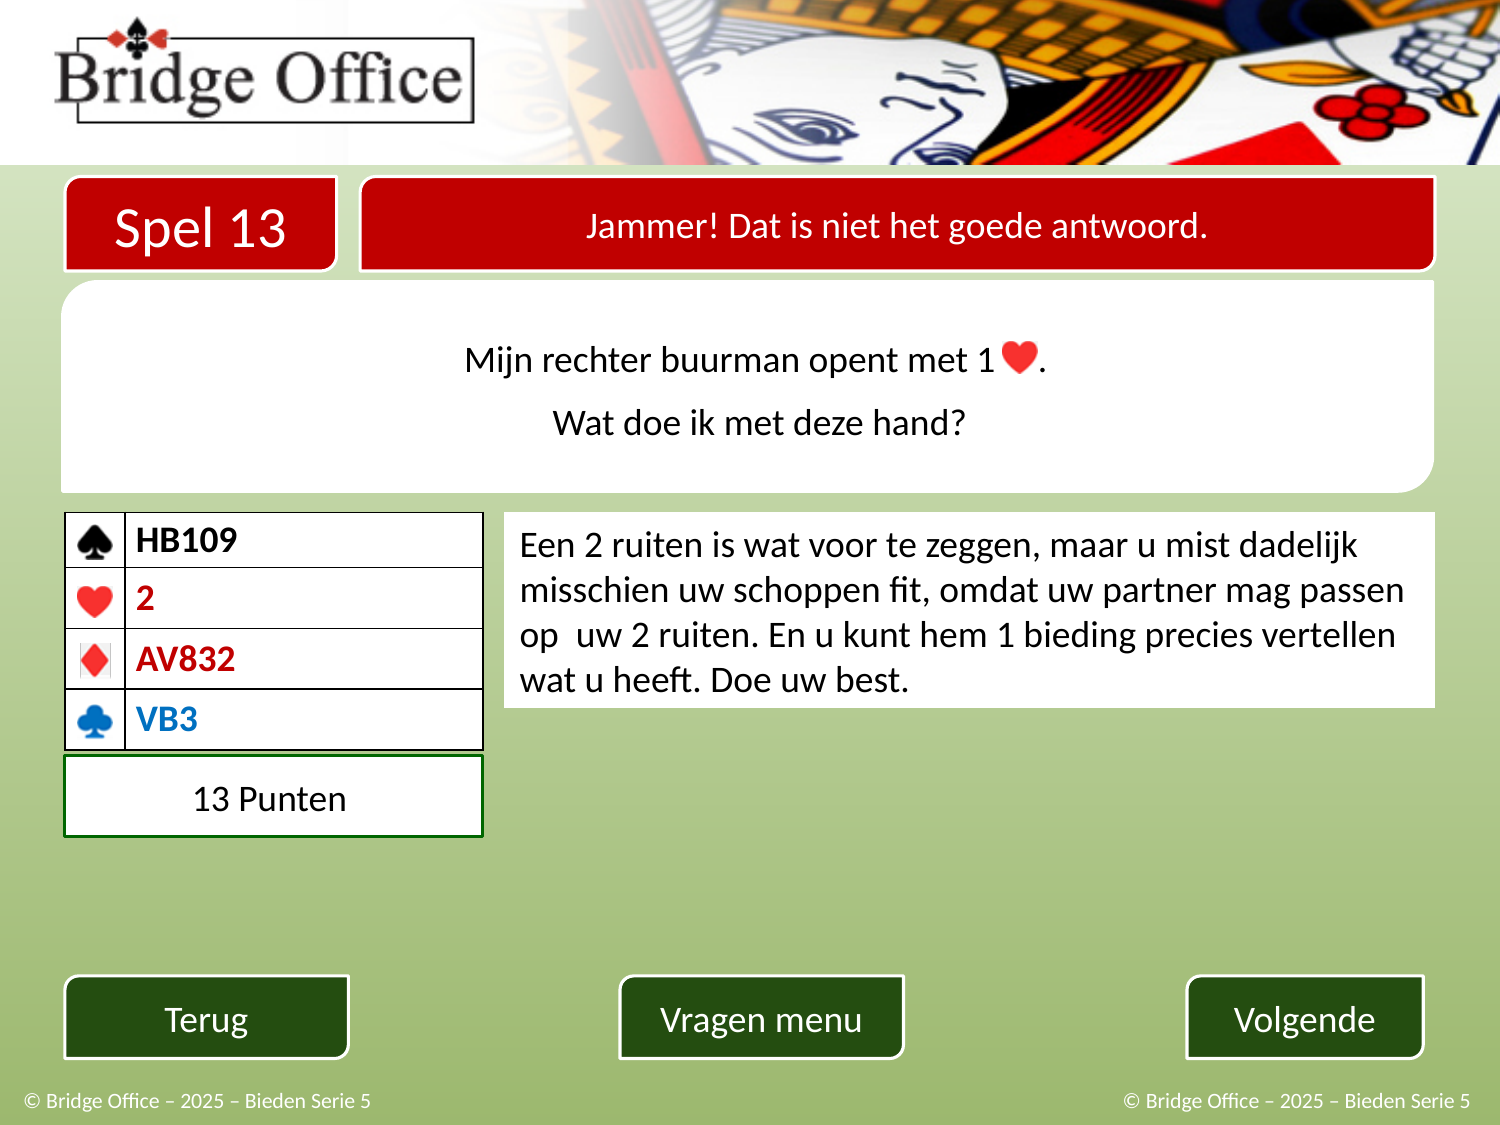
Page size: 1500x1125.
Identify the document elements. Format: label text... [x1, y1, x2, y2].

table_cell AV832 [126, 629, 482, 688]
text_box Een 2 ruiten is wat voor te zeggen, maar u mist dadelijk misschien uw schoppen fit, omdat uw partner mag passen op uw 2 ruiten. En u kunt hem 1 bieding precies vertellen wat u heeft. Doe uw best. [504, 512, 1435, 708]
picture [0, 0, 1500, 166]
table_cell 2 [126, 568, 482, 628]
table_cell VB3 [126, 690, 482, 749]
text_box [61, 280, 1435, 493]
text_box © Bridge Office – 2025 – Bieden Serie 5 [8, 1079, 393, 1121]
table_header HB109 [126, 513, 482, 567]
text_box 13 Punten [63, 754, 484, 838]
text_box Volgende [1185, 974, 1425, 1061]
picture [77, 703, 114, 740]
text_box © Bridge Office – 2025 – Bieden Serie 5 [1107, 1079, 1500, 1121]
picture [1001, 341, 1038, 374]
text_box Mijn rechter buurman opent met 1 . [449, 327, 1075, 388]
text_box Wat doe ik met deze hand? [537, 390, 986, 451]
text_box Jammer! Dat is niet het goede antwoord. [358, 179, 1437, 273]
table_header [66, 513, 124, 567]
text_box Spel 13 [63, 179, 339, 273]
table_cell [66, 629, 124, 688]
text_box Vragen menu [618, 974, 906, 1061]
picture [77, 643, 114, 679]
table_cell [66, 690, 124, 749]
picture [77, 585, 114, 618]
table_cell [66, 568, 124, 628]
picture [77, 524, 114, 561]
text_box Terug [63, 974, 350, 1061]
